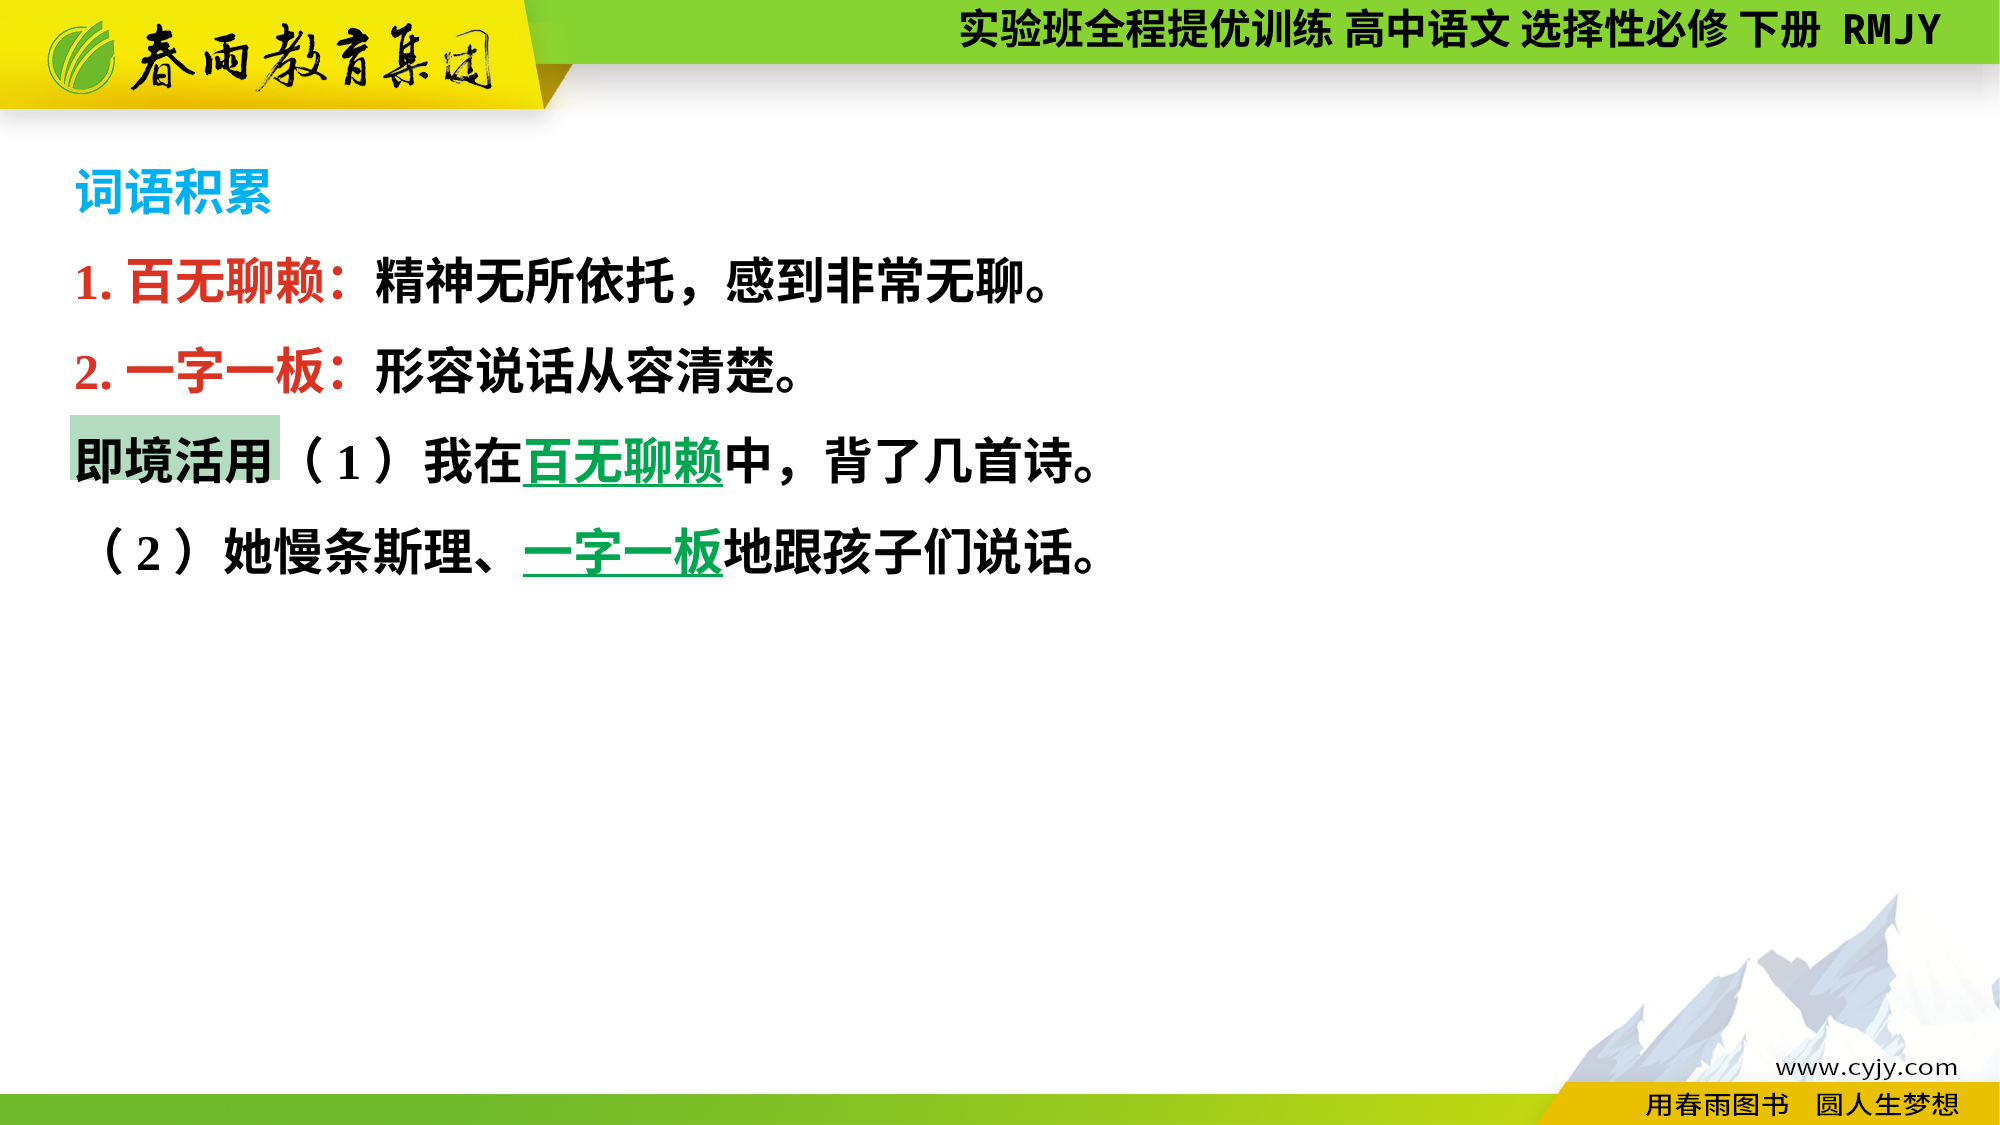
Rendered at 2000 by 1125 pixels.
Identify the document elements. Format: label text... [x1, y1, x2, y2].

list 词语积累 1.百无聊赖：精神无所依托，感到非常无聊。 2.一字一板：形容说话从容清楚。 即境活用（1）我在百无聊赖中，背了几首诗。 （2）她慢条斯理、一字一板地跟孩子们说话。 [59, 122, 1944, 581]
picture [0, 0, 2000, 1125]
